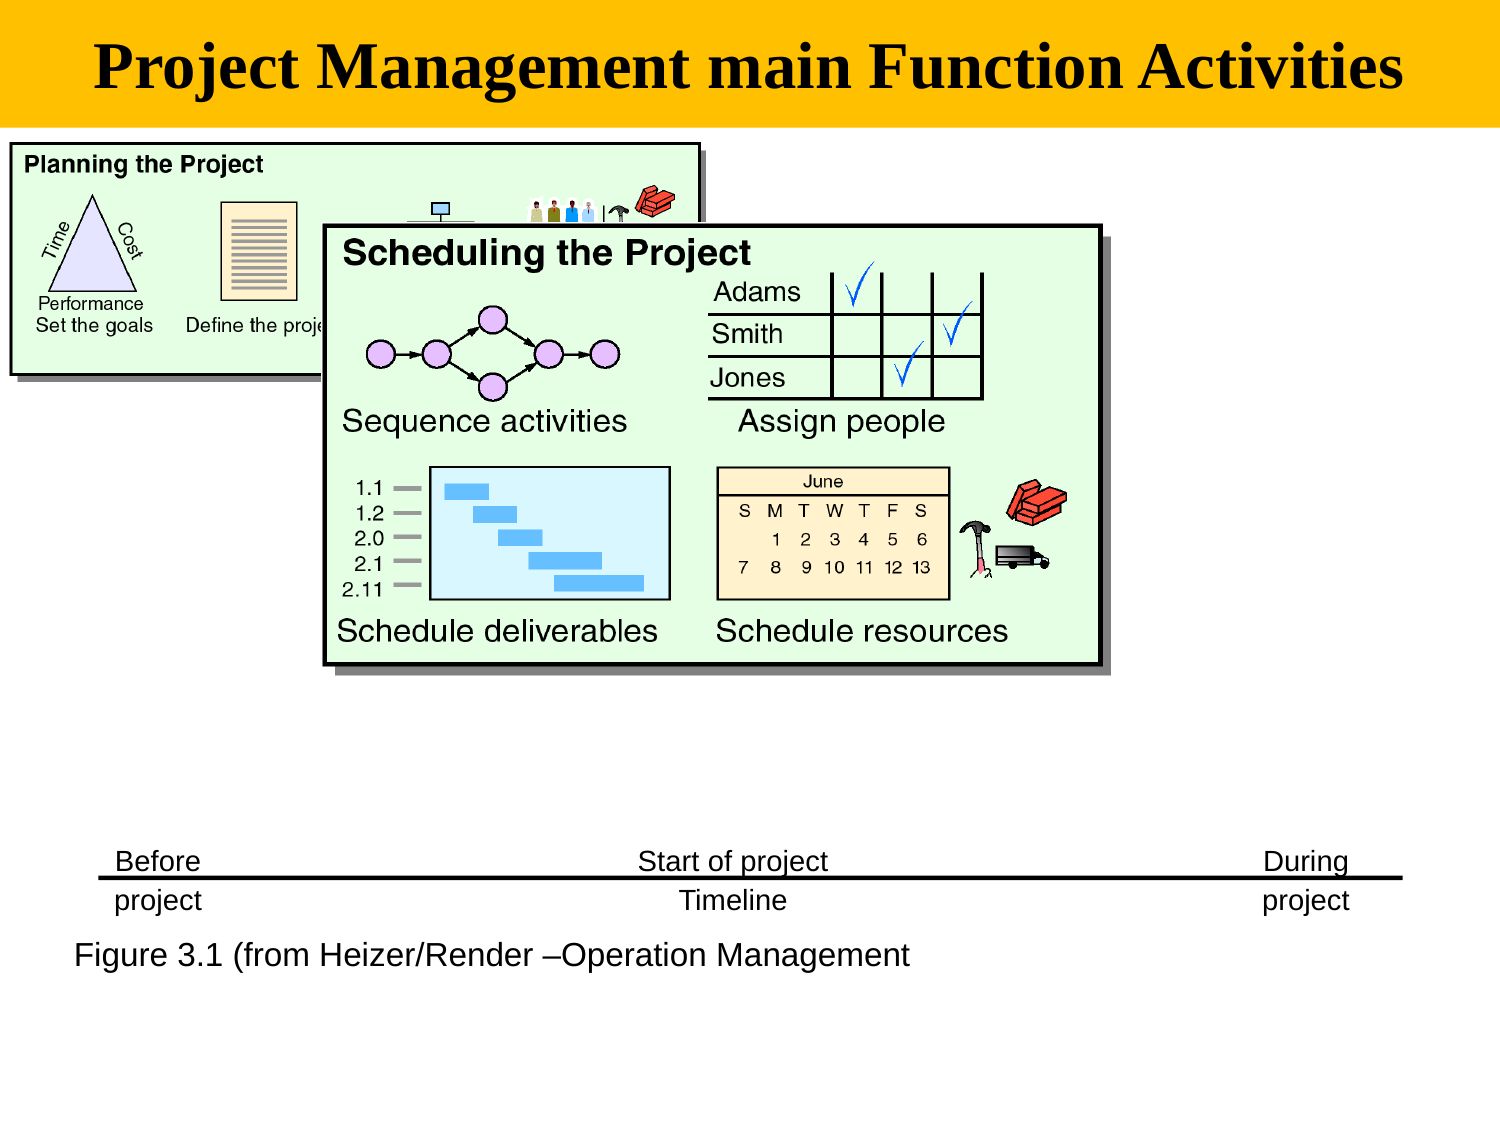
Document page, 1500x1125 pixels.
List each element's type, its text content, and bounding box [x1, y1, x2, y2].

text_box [84, 831, 1417, 924]
text_box Project Management main Function Activities [0, 0, 1500, 128]
picture [4, 139, 1112, 676]
text_box Figure 3.1 (from Heizer/Render –Operation Management [59, 926, 927, 981]
